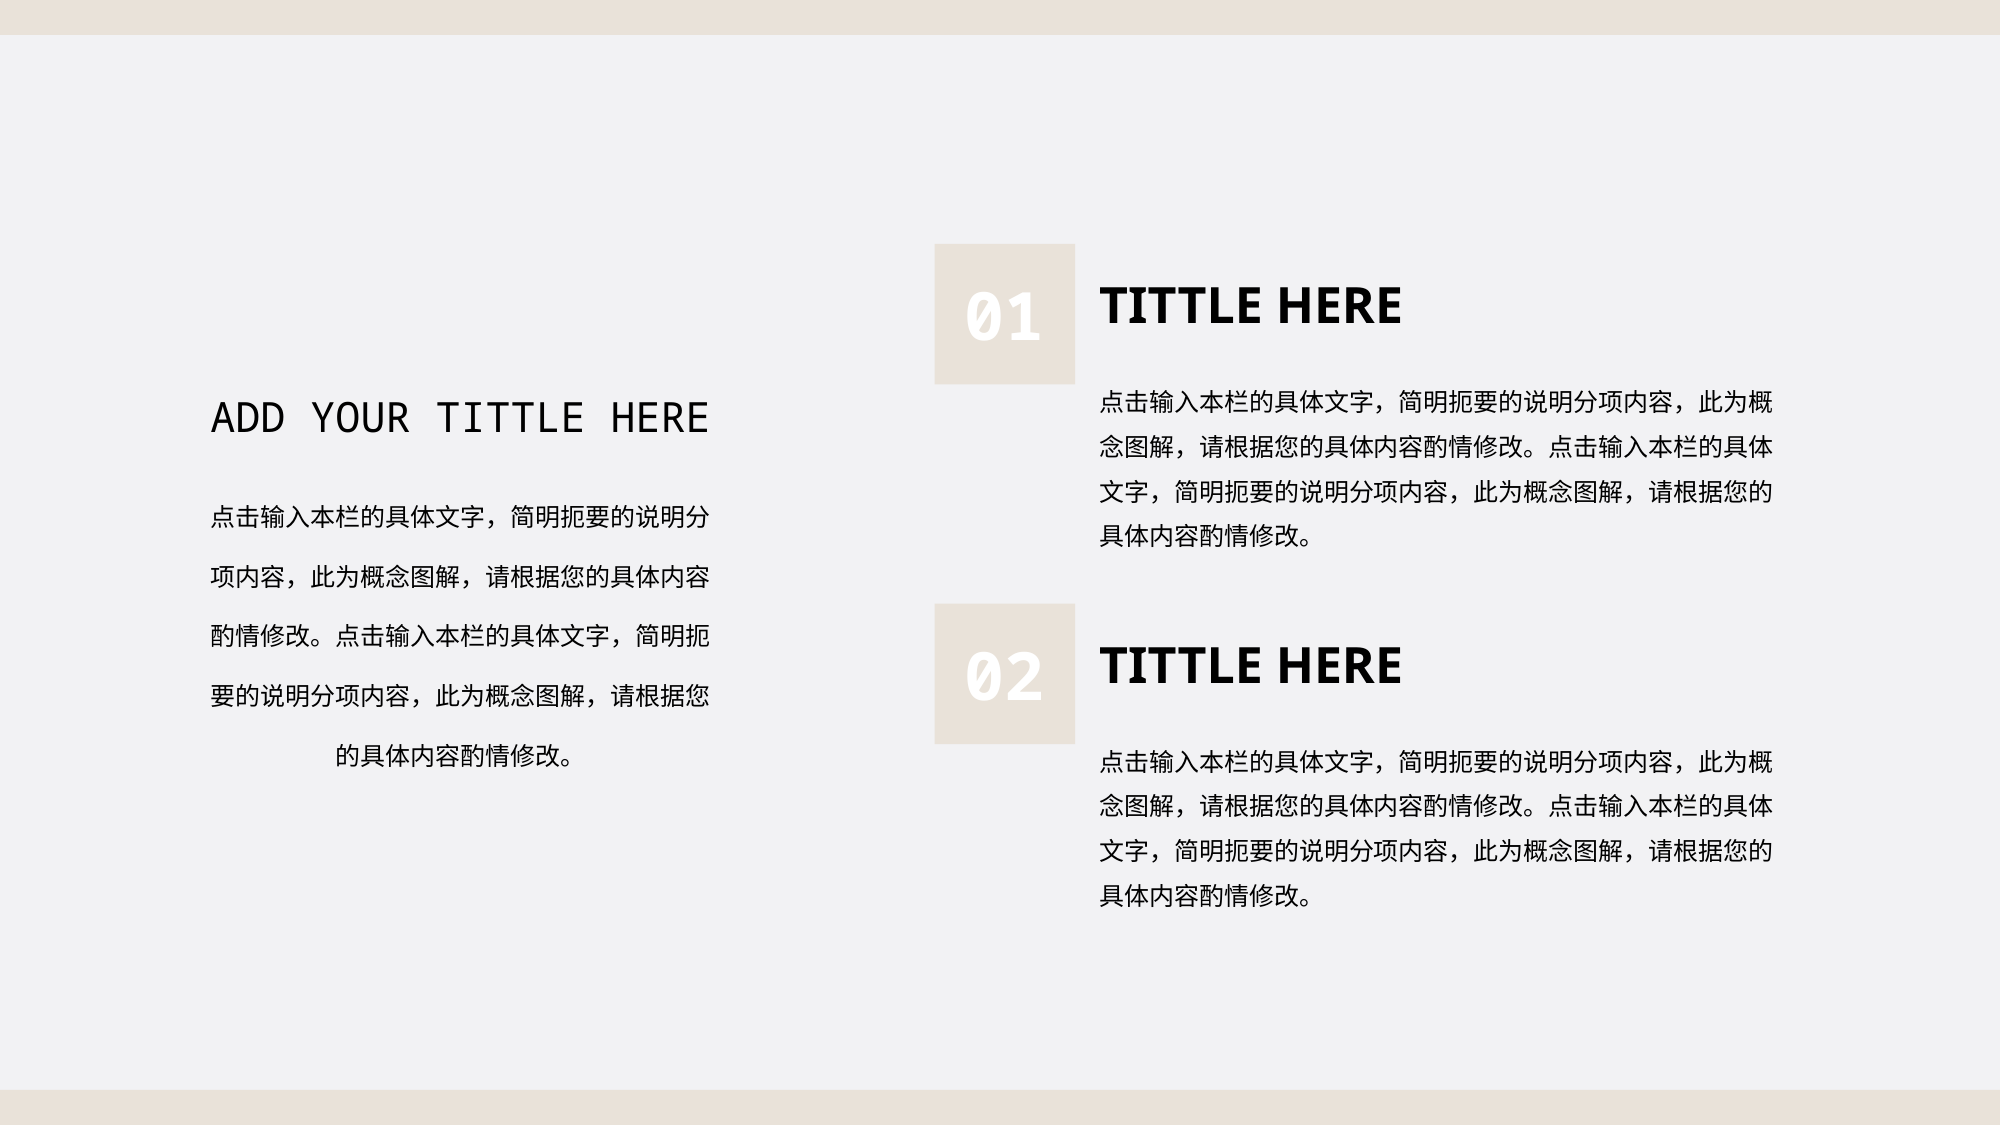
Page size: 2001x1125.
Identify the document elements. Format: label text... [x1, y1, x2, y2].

text_box 点击输入本栏的具体文字，简明扼要的说明分项内容，此为概念图解，请根据您的具体内容酌情修改。点击输入本栏的具体文字，简明扼要的说明分项内容，此为概念图解，请根据您的具体内容酌情修改。 [1084, 363, 1811, 559]
text_box 点击输入本栏的具体文字，简明扼要的说明分项内容，此为概念图解，请根据您的具体内容酌情修改。点击输入本栏的具体文字，简明扼要的说明分项内容，此为概念图解，请根据您的具体内容酌情修改。 [185, 463, 736, 778]
text_box 点击输入本栏的具体文字，简明扼要的说明分项内容，此为概念图解，请根据您的具体内容酌情修改。点击输入本栏的具体文字，简明扼要的说明分项内容，此为概念图解，请根据您的具体内容酌情修改。 [1084, 723, 1811, 918]
text_box [0, 1089, 2000, 1125]
text_box 02 [934, 603, 1076, 745]
text_box 01 [934, 243, 1076, 385]
text_box TITTLE HERE [1084, 265, 1539, 341]
text_box [0, 0, 2000, 36]
text_box ADD YOUR TITTLE HERE [185, 383, 736, 449]
text_box TITTLE HERE [1084, 625, 1539, 701]
